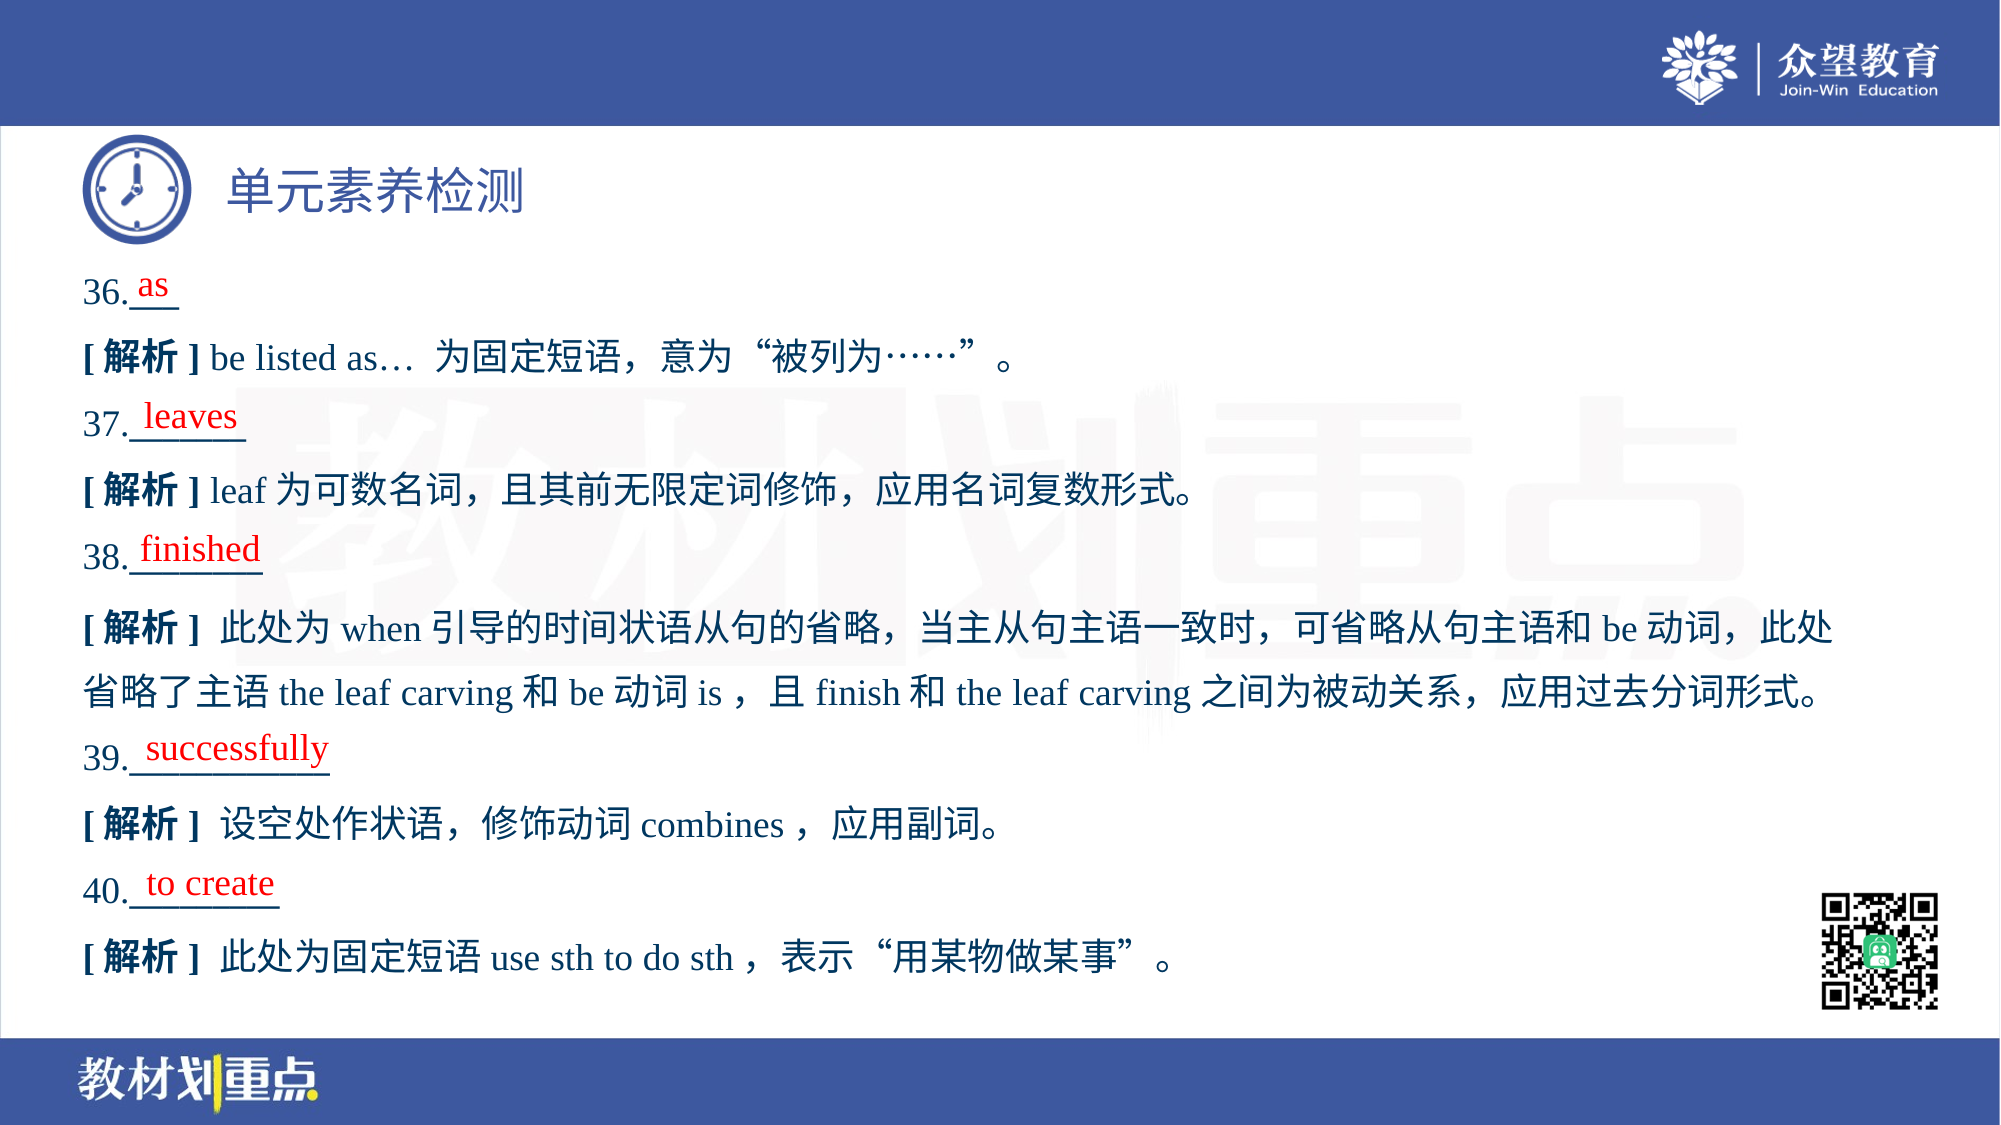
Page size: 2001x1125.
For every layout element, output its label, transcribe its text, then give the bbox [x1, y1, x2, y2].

text_box 40._________ [82, 846, 1817, 905]
text_box 37._______ [82, 379, 1817, 438]
text_box [解析] leaf为可数名词，且其前无限定词修饰，应用名词复数形式。 [82, 446, 1817, 504]
text_box [解析] 此处为固定短语use sth to do sth，表示“用某物做某事”。 [82, 913, 1817, 971]
text_box [解析] be listed as… 为固定短语，意为“被列为……”。 [82, 313, 1817, 371]
text_box 38.________ [82, 512, 1817, 571]
text_box to create [128, 838, 293, 896]
text_box 39.____________ [82, 713, 1817, 772]
text_box 36.___ [82, 247, 1817, 306]
text_box [解析] 设空处作状语，修饰动词combines，应用副词。 [82, 780, 1817, 838]
text_box leaves [130, 371, 252, 430]
text_box successfully [132, 703, 343, 762]
text_box [解析] 此处为when引导的时间状语从句的省略，当主从句主语一致时，可省略从句主语和be动词，此处 省略了主语the leaf carving和be动词is，且finish和the leaf carving之间为被动关系，应用过去分词形式。 [82, 580, 1817, 707]
text_box as [123, 238, 183, 298]
text_box finished [126, 504, 275, 563]
picture [0, 0, 2000, 1125]
